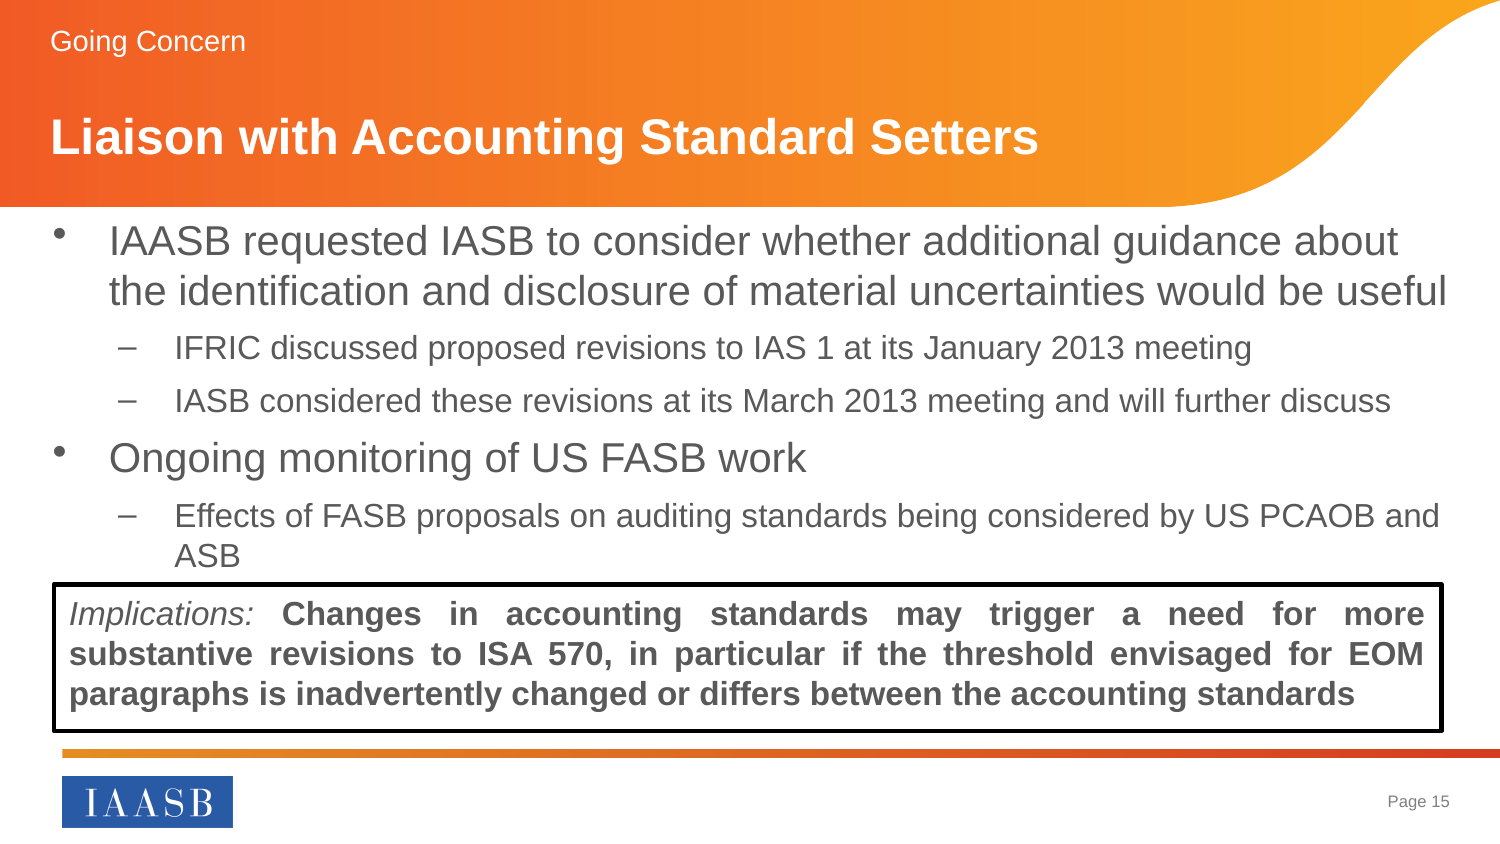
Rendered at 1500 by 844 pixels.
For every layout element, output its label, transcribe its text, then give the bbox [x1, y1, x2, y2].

text_box Implications: Changes in accounting standards may trigger a need for more substantive revisions to ISA 570, in particular if the threshold envisaged for EOM paragraphs is inadvertently changed or differs between the accounting standards [53, 584, 1442, 731]
subtitle [24, 18, 763, 66]
title Liaison with Accounting Standard Setters [50, 96, 1288, 172]
picture [62, 776, 233, 828]
text_box Going Concern [49, 21, 588, 50]
list IAASB requested IASB to consider whether additional guidance about the identification and disclosure of material uncertainties would be useful IFRIC discussed proposed revisions to IAS 1 at its January 2013 meeting IASB considered these revisions at its March 2013 meeting and will further discuss Ongoing monitoring of US FASB work Effects of FASB proposals on auditing standards being considered by US PCAOB and ASB [37, 206, 1475, 760]
picture [0, 0, 1500, 207]
